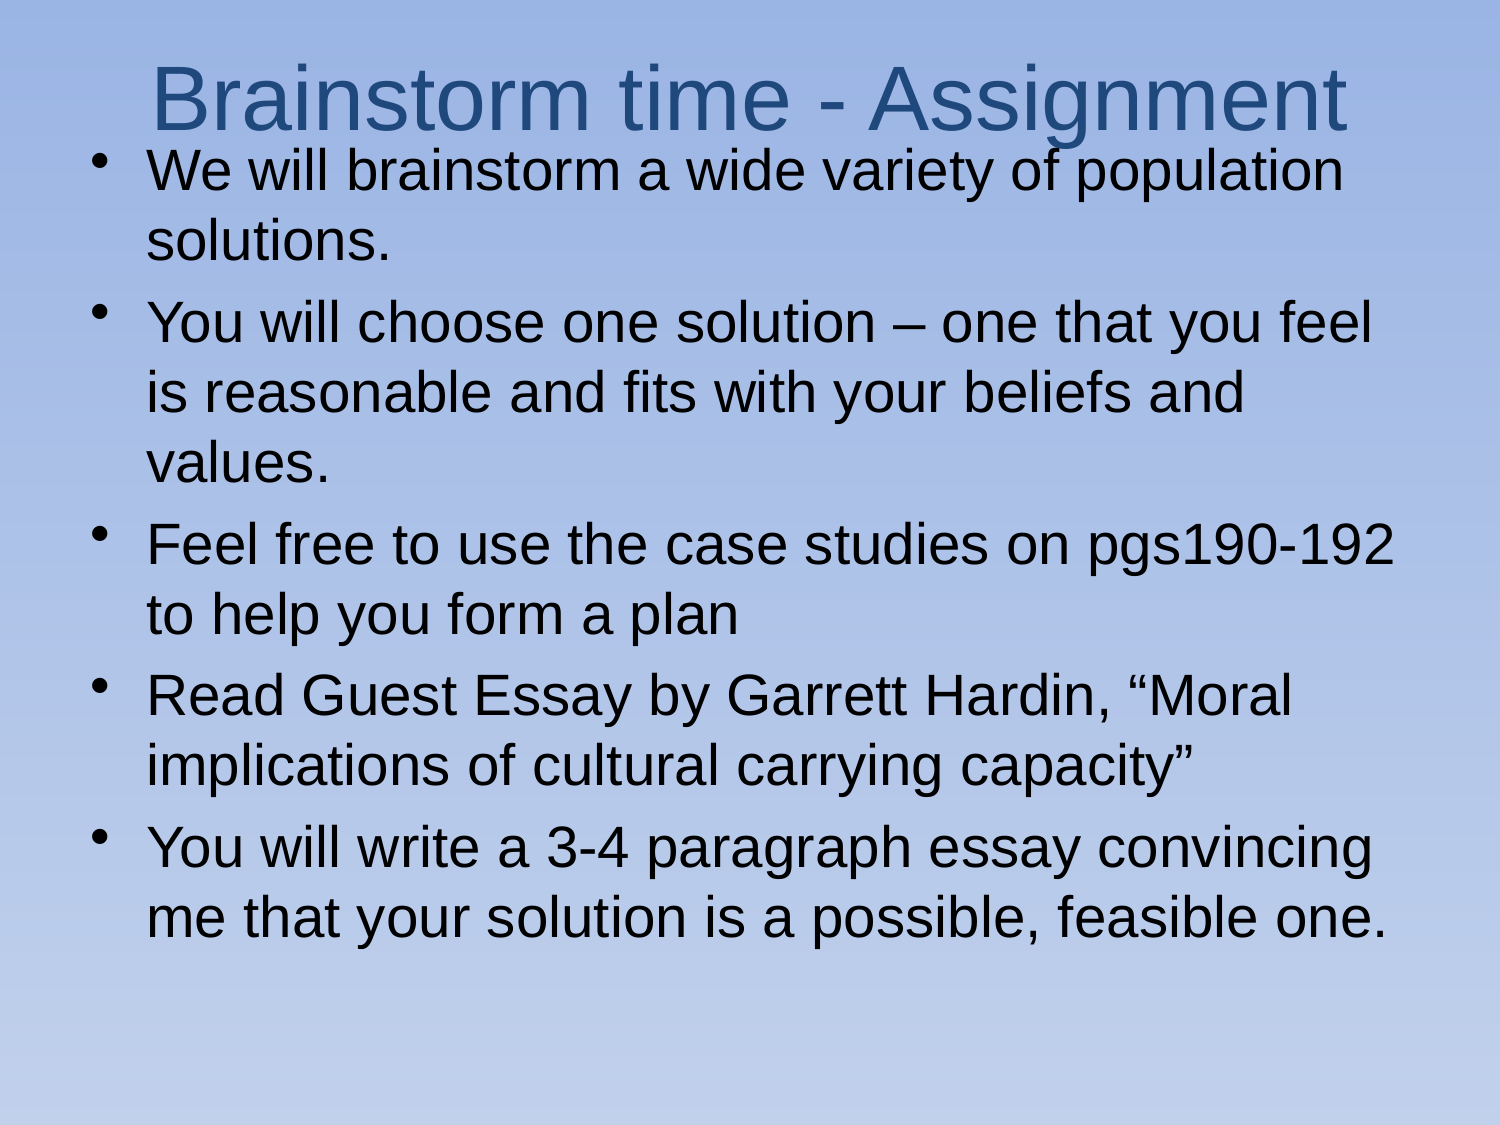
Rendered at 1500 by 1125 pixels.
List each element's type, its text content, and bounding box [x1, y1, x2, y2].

text_box Brainstorm time - Assignment [74, 0, 1425, 125]
text_box We will brainstorm a wide variety of population solutions. You will choose one solution – one that you feel is reasonable and fits with your beliefs and values. Feel free to use the case studies on pgs190-192 to help you form a plan Read Guest Essay by Garrett Hardin, “Moral implications of cultural carrying capacity” You will write a 3-4 paragraph essay convincing me that your solution is a possible, feasible one. [74, 125, 1425, 1063]
